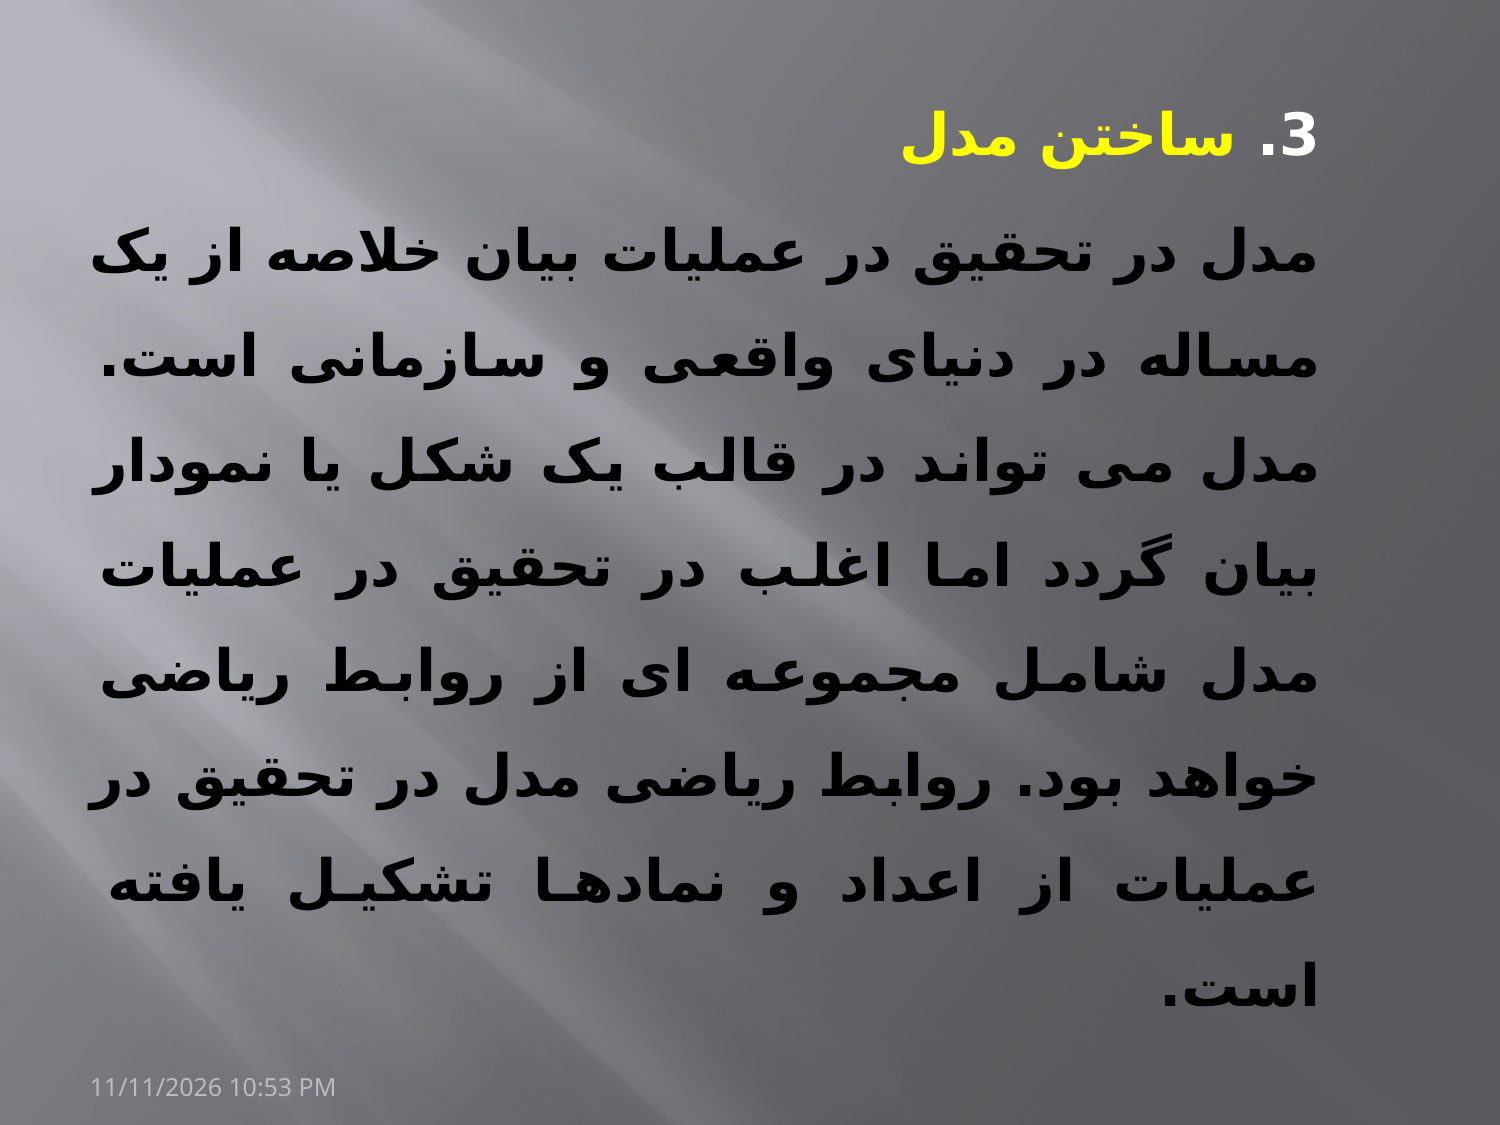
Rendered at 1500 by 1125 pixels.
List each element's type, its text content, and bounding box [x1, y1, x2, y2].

list 3. ساختن مدل مدل در تحقیق در عملیات بیان خلاصه از یک مساله در دنیای واقعی و سازمانی است. مدل می تواند در قالب یک شکل یا نمودار بیان گردد اما اغلب در تحقیق در عملیات مدل شامل مجموعه ای از روابط ریاضی خواهد بود. روابط ریاضی مدل در تحقیق در عملیات از اعداد و نمادها تشکیل یافته است. [75, 54, 1425, 1035]
slide_number 20/مارس/1 [75, 1052, 425, 1113]
